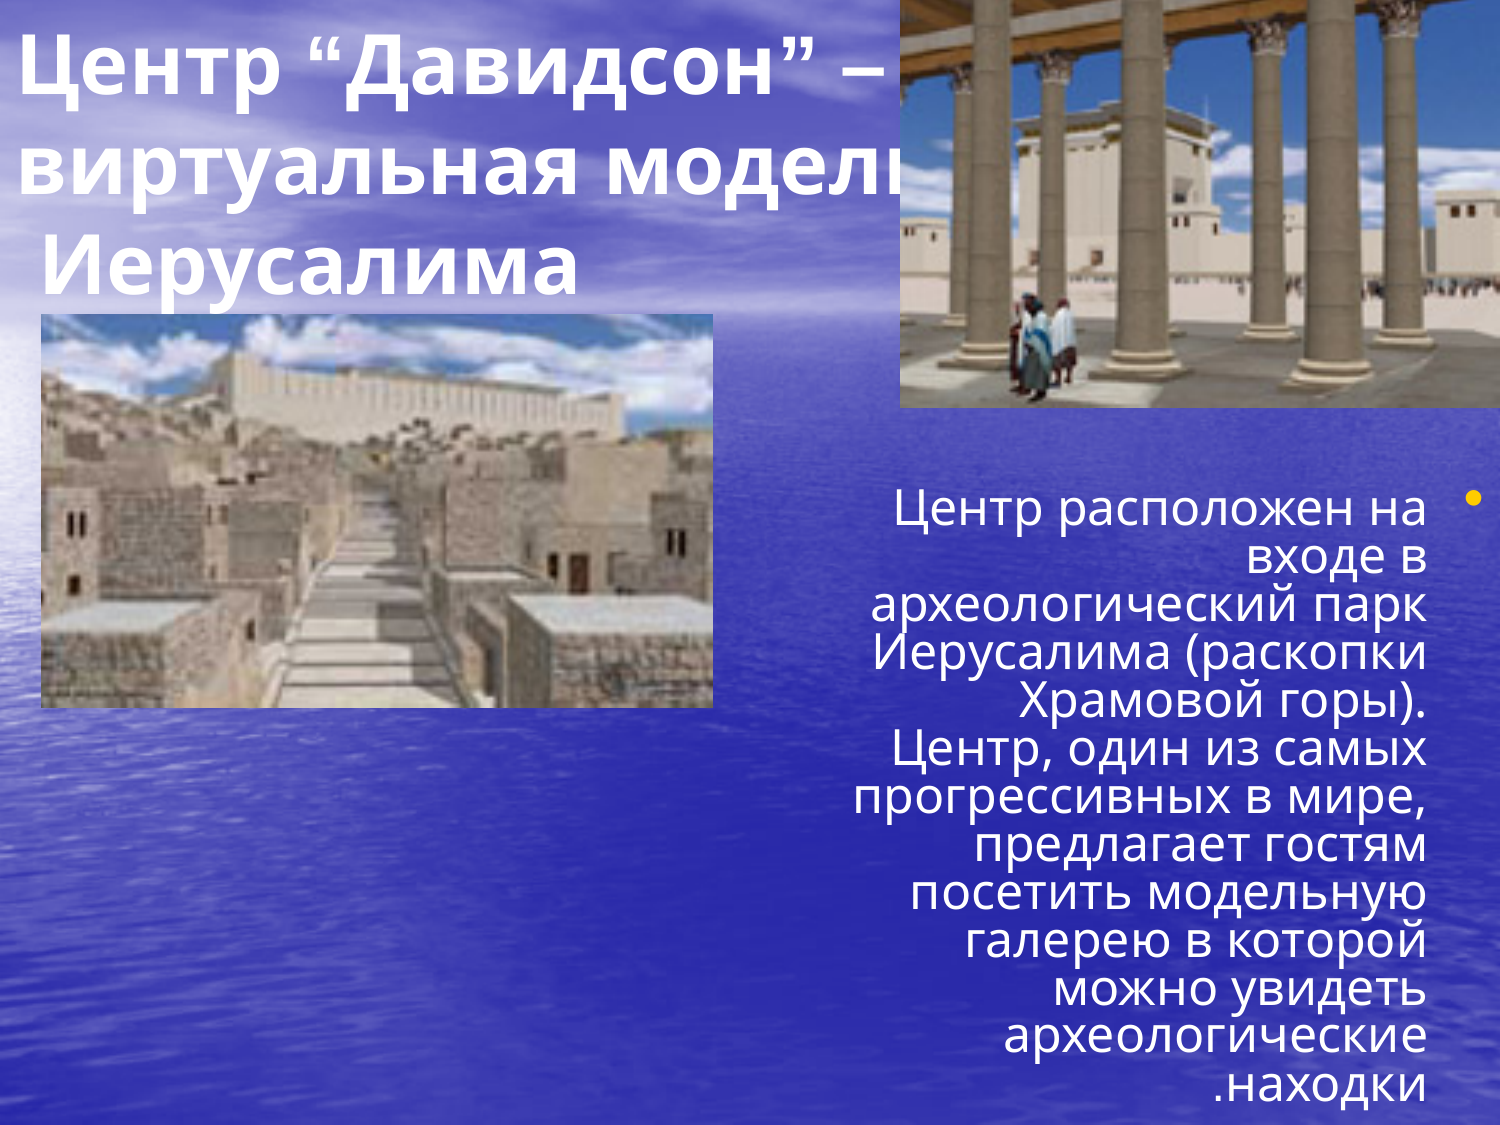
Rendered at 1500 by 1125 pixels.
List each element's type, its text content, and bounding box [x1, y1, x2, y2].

picture [899, 0, 1500, 409]
list Центр расположен на входе в археологический парк Иерусалима (раскопки Храмовой горы). Центр, один из самых прогрессивных в мире, предлагает гостям посетить модельную галерею в которой можно увидеть археологические находки. [837, 479, 1500, 1125]
picture [40, 314, 714, 708]
title Центр “Давидсон” – виртуальная модель Иерусалима [0, 47, 894, 276]
